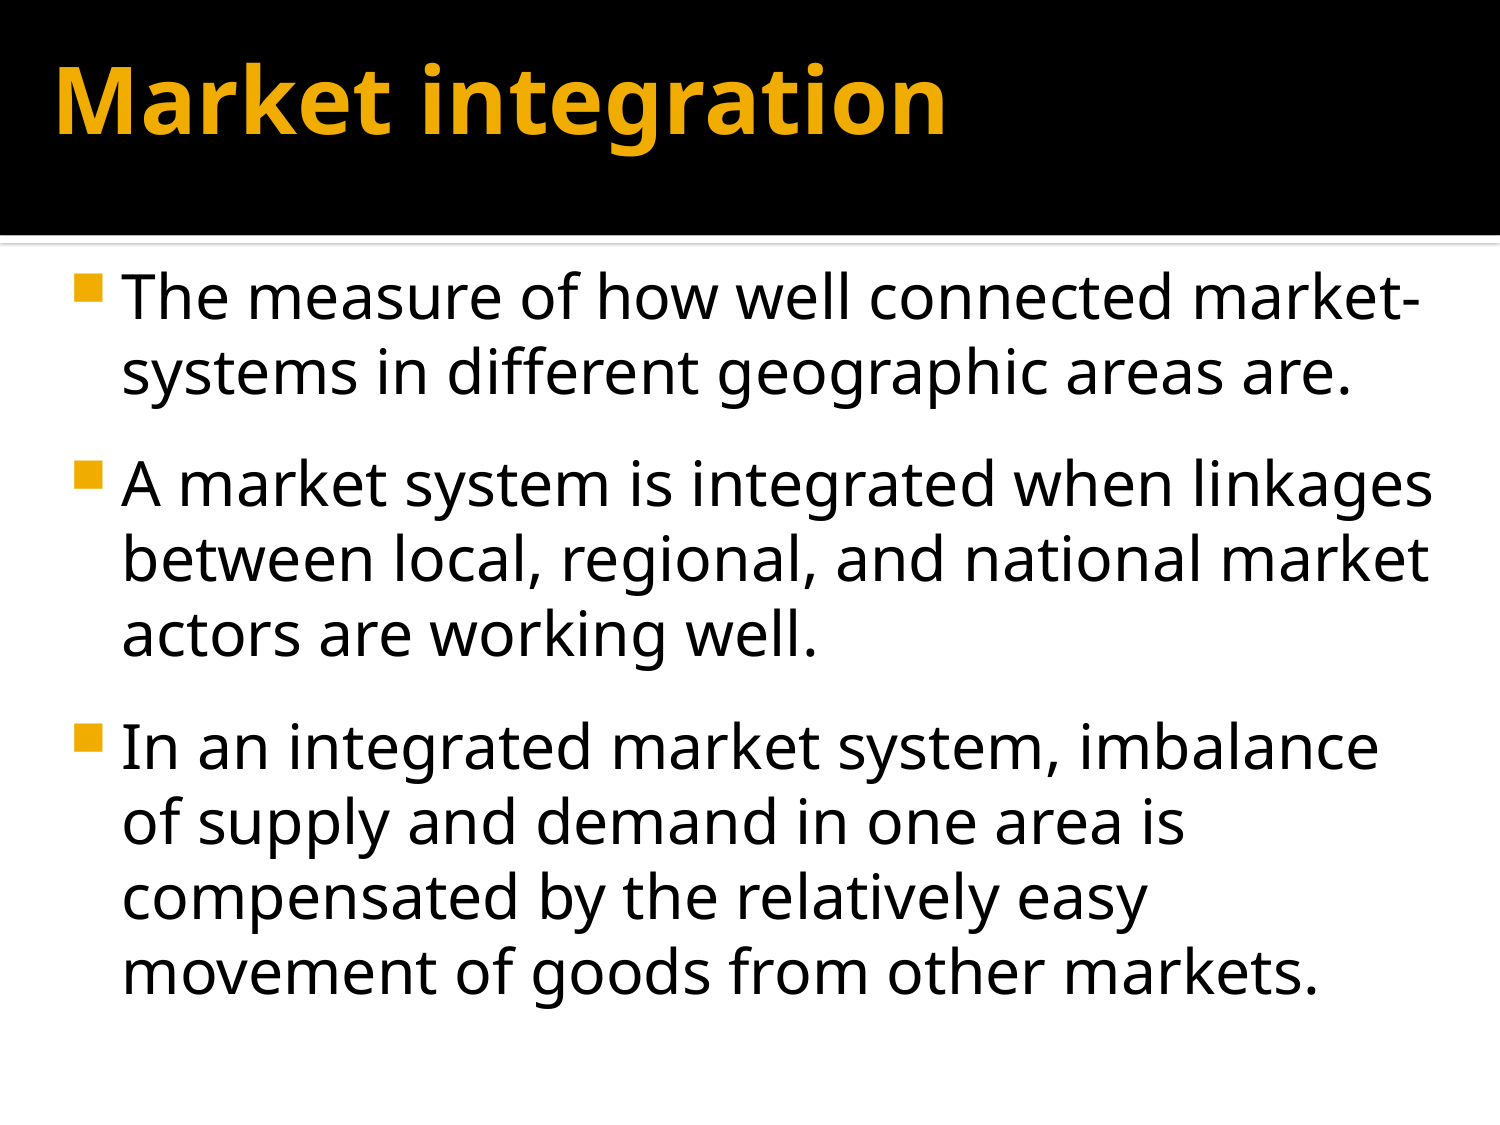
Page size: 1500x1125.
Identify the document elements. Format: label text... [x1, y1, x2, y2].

title Market integration [36, 15, 1462, 179]
list The measure of how well connected market-systems in different geographic areas are. A market system is integrated when linkages between local, regional, and national market actors are working well. In an integrated market system, imbalance of supply and demand in one area is compensated by the relatively easy movement of goods from other markets. [40, 242, 1459, 1119]
